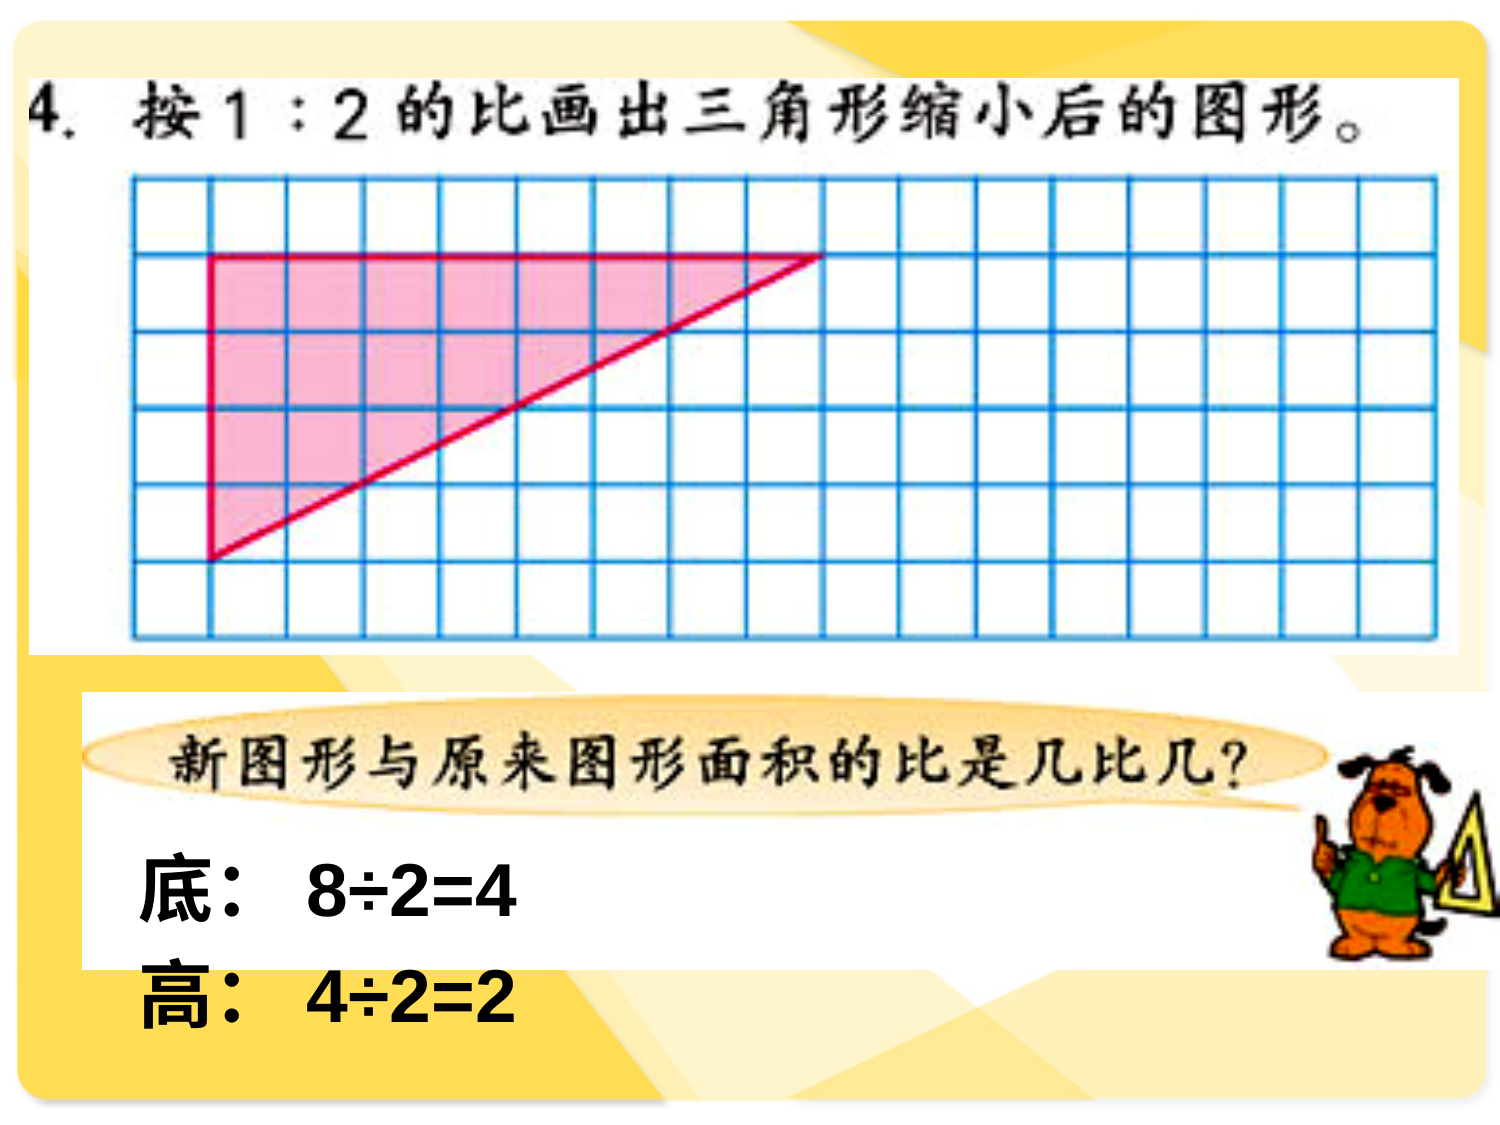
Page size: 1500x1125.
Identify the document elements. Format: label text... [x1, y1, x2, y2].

picture [0, 0, 1500, 1125]
text_box 高：4÷2=2 [123, 979, 609, 1046]
